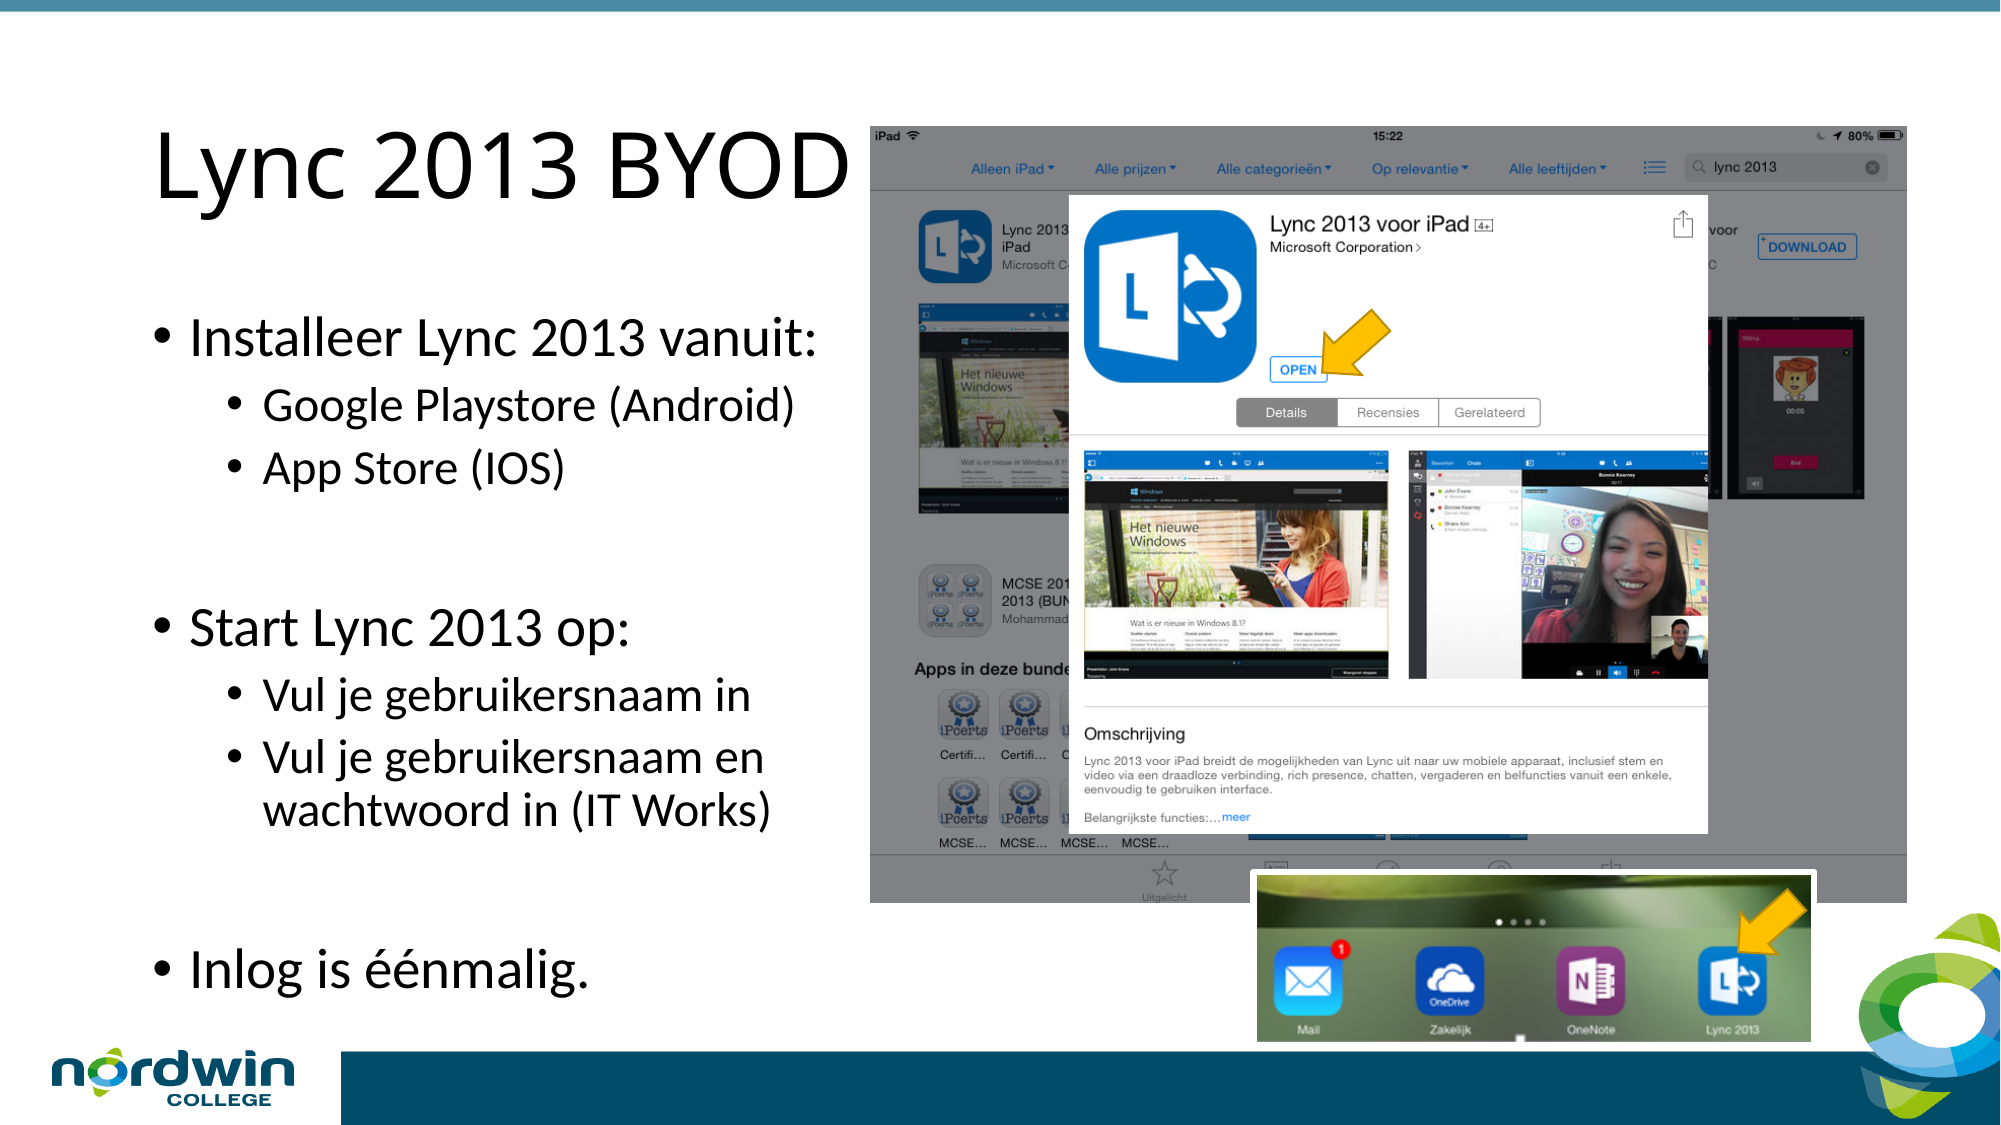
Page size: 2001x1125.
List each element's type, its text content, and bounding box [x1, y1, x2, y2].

picture [1862, 1068, 1948, 1118]
list Installeer Lync 2013 vanuit: Google Playstore (Android) App Store (IOS) Start Lync 2013 op: Vul je gebruikersnaam in Vul je gebruikersnaam en wachtwoord in (IT Works) Inlog is éénmalig. [137, 299, 988, 1014]
title Lync 2013 BYOD [137, 59, 1863, 278]
picture [0, 0, 2001, 1125]
